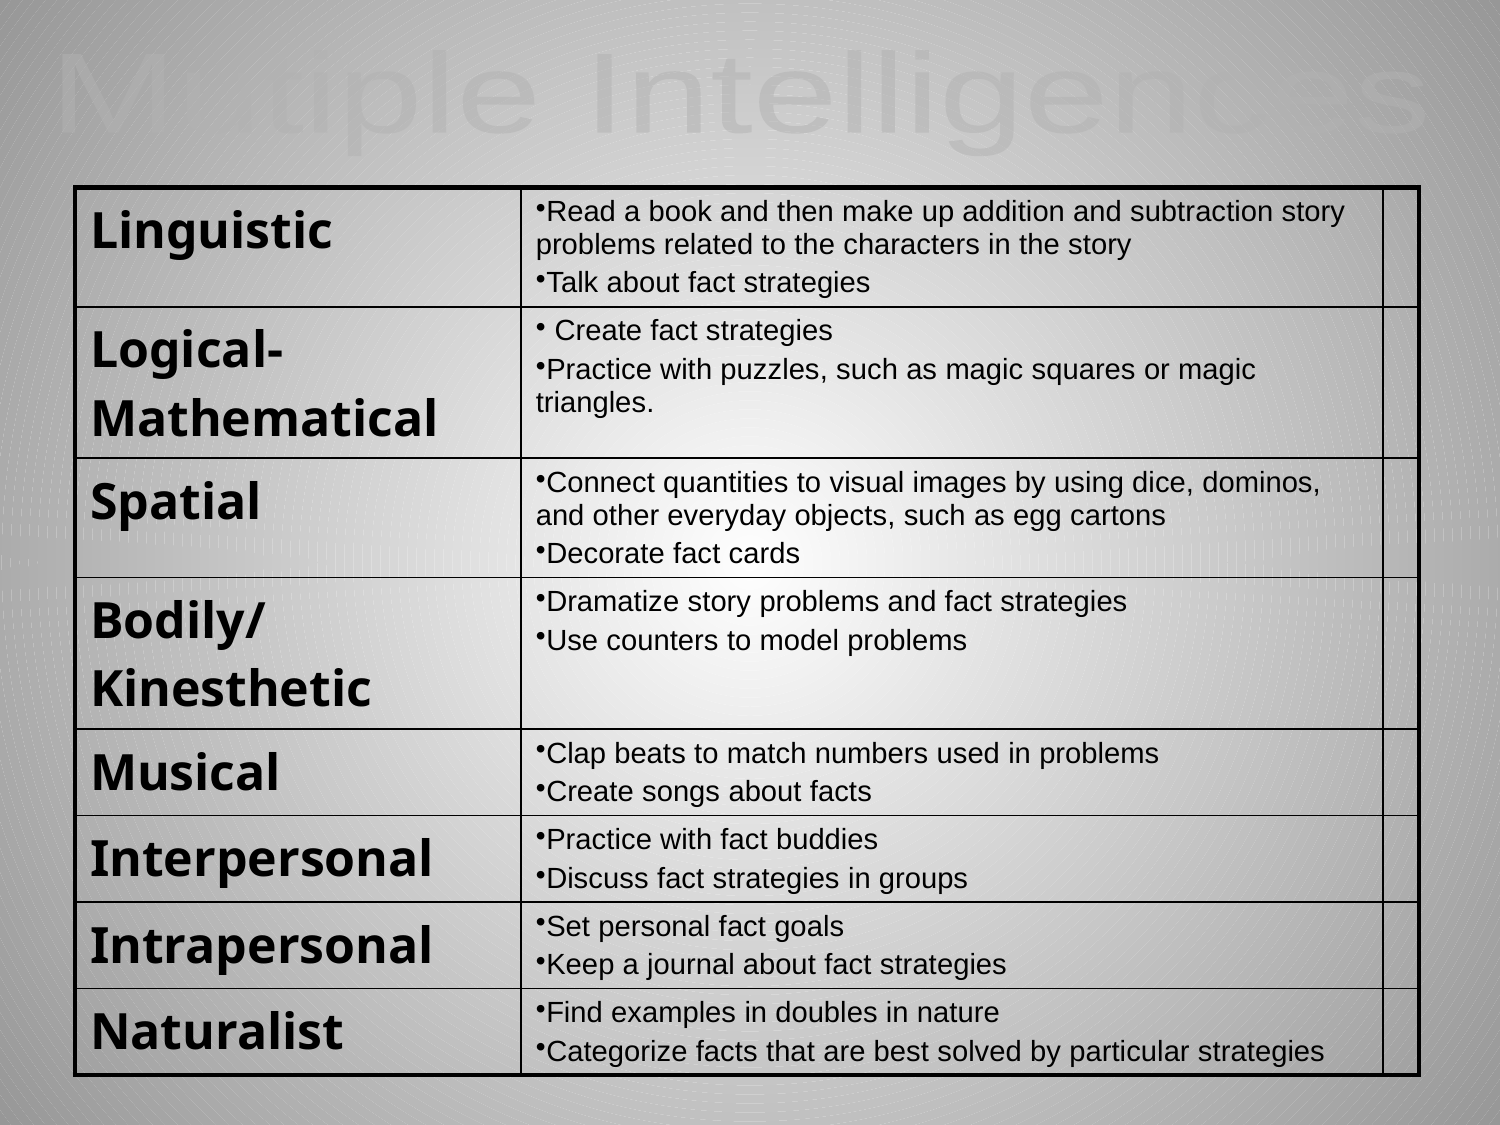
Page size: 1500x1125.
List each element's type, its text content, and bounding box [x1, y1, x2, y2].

table_header Linguistic [77, 190, 520, 306]
table_cell Logical-Mathematical [77, 308, 520, 457]
table_cell Intrapersonal [77, 903, 520, 988]
table_cell Dramatize story problems and fact strategies Use counters to model problems [522, 578, 1382, 728]
table_cell Create fact strategies Practice with puzzles, such as magic squares or magic triangles. [522, 308, 1382, 457]
table_header [1384, 190, 1417, 306]
table_cell [1384, 903, 1417, 988]
table_cell Clap beats to match numbers used in problems Create songs about facts [522, 730, 1382, 815]
table_cell [1384, 459, 1417, 577]
table_cell Musical [77, 730, 520, 815]
table_cell Find examples in doubles in nature Categorize facts that are best solved by particular strategies [522, 989, 1382, 1073]
table_cell Practice with fact buddies Discuss fact strategies in groups [522, 816, 1382, 901]
table_cell [1384, 578, 1417, 728]
table_cell Interpersonal [77, 816, 520, 901]
table_cell [1384, 816, 1417, 901]
table_cell Connect quantities to visual images by using dice, dominos, and other everyday objects, such as egg cartons Decorate fact cards [522, 459, 1382, 577]
table_header Read a book and then make up addition and subtraction story problems related to the characters in the story Talk about fact strategies [522, 190, 1382, 306]
table_cell [1384, 730, 1417, 815]
table_cell Bodily/Kinesthetic [77, 578, 520, 728]
table_cell [1384, 308, 1417, 457]
table_cell Set personal fact goals Keep a journal about fact strategies [522, 903, 1382, 988]
table_cell Spatial [77, 459, 520, 577]
table_cell [1384, 989, 1417, 1073]
table_cell Naturalist [77, 989, 520, 1073]
